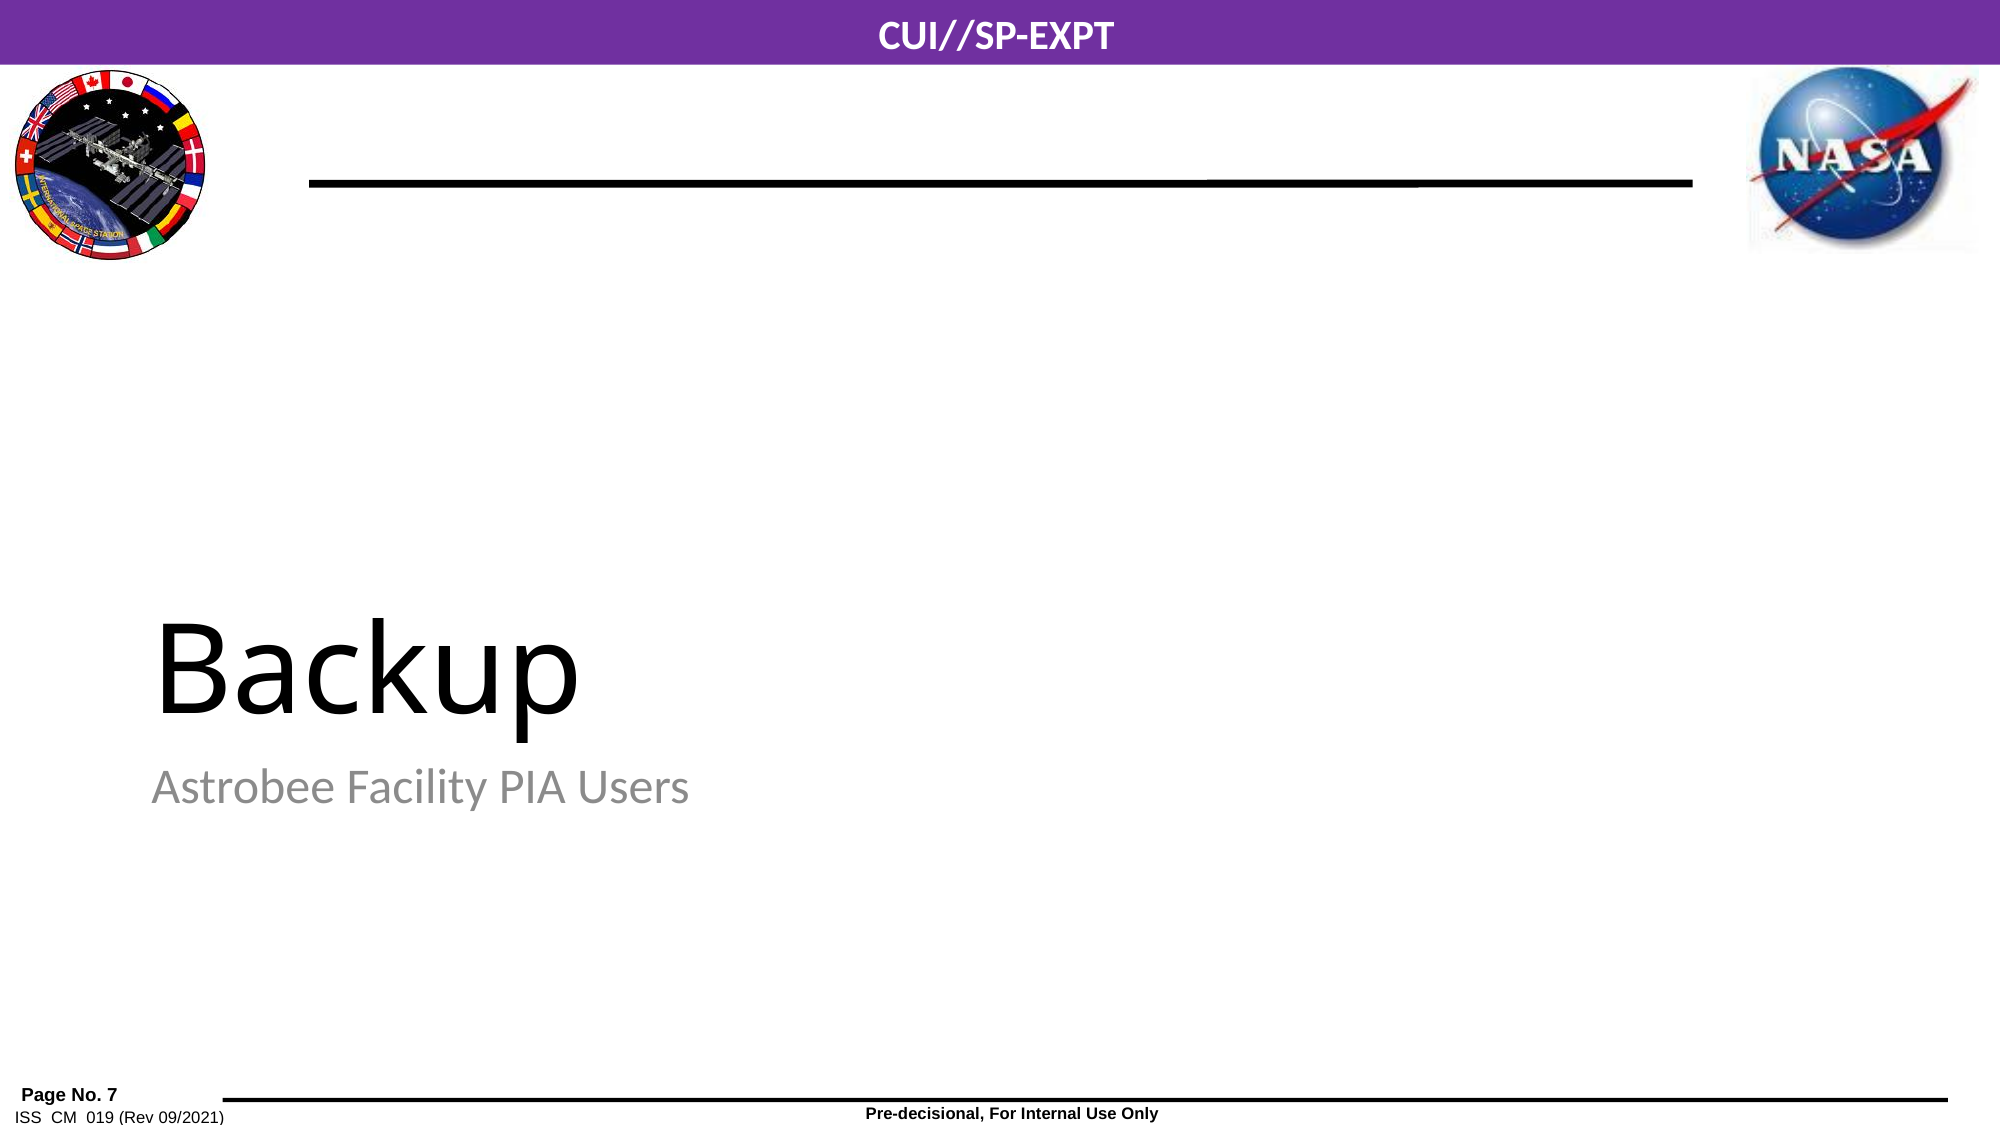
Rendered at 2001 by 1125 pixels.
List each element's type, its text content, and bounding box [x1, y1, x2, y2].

list Astrobee Facility PIA Users [136, 752, 1862, 999]
picture [1746, 65, 1979, 254]
picture [9, 65, 210, 265]
title Backup [136, 280, 1862, 749]
